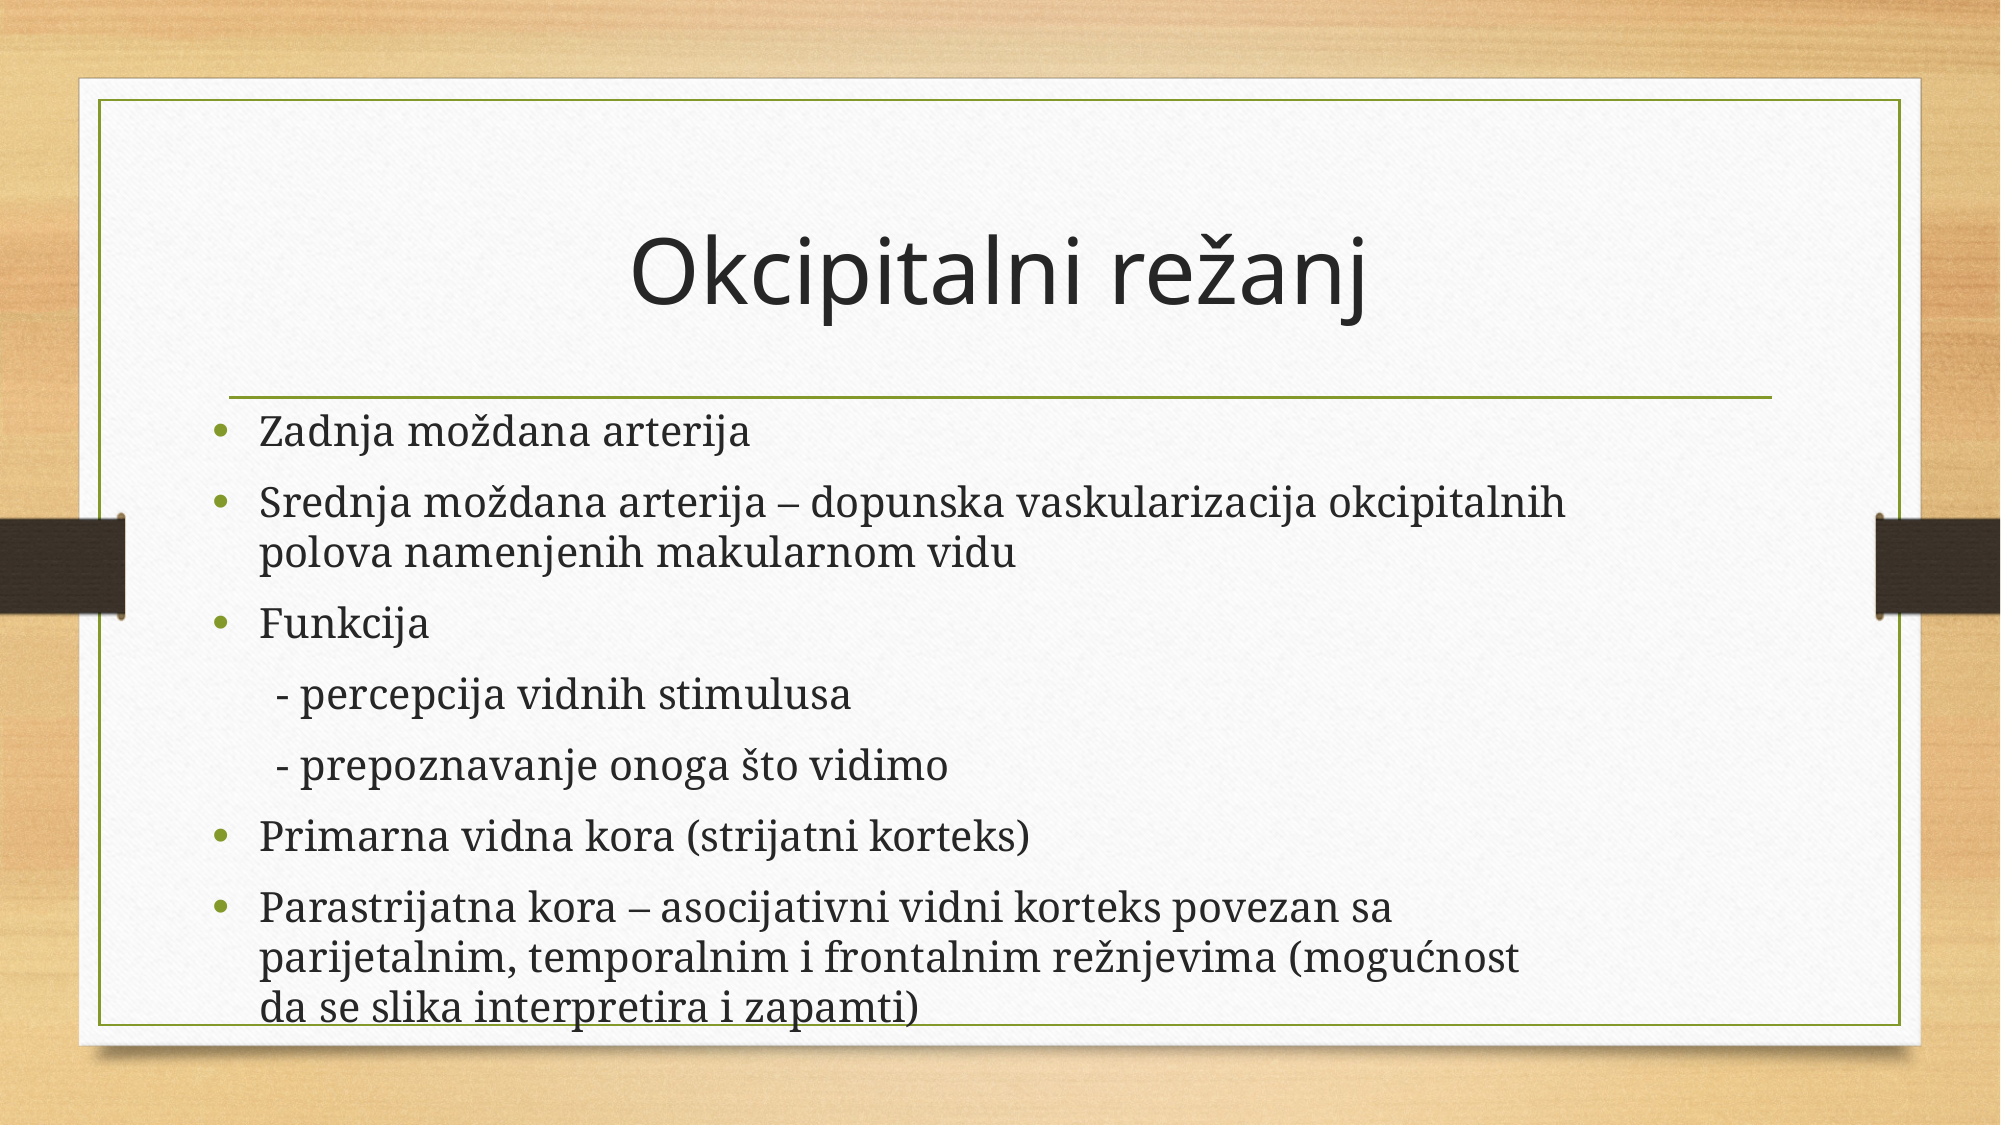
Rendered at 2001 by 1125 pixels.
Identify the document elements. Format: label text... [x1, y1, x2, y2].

title Okcipitalni režanj [212, 161, 1788, 375]
picture [0, 0, 2001, 1125]
list Zadnja moždana arterija Srednja moždana arterija – dopunska vaskularizacija okcipitalnih polova namenjenih makularnom vidu Funkcija - percepcija vidnih stimulusa - prepoznavanje onoga što vidimo Primarna vidna kora (strijatni korteks) Parastrijatna kora – asocijativni vidni korteks povezan sa parijetalnim, temporalnim i frontalnim režnjevima (mogućnost da se slika interpretira i zapamti) [197, 397, 1586, 1125]
